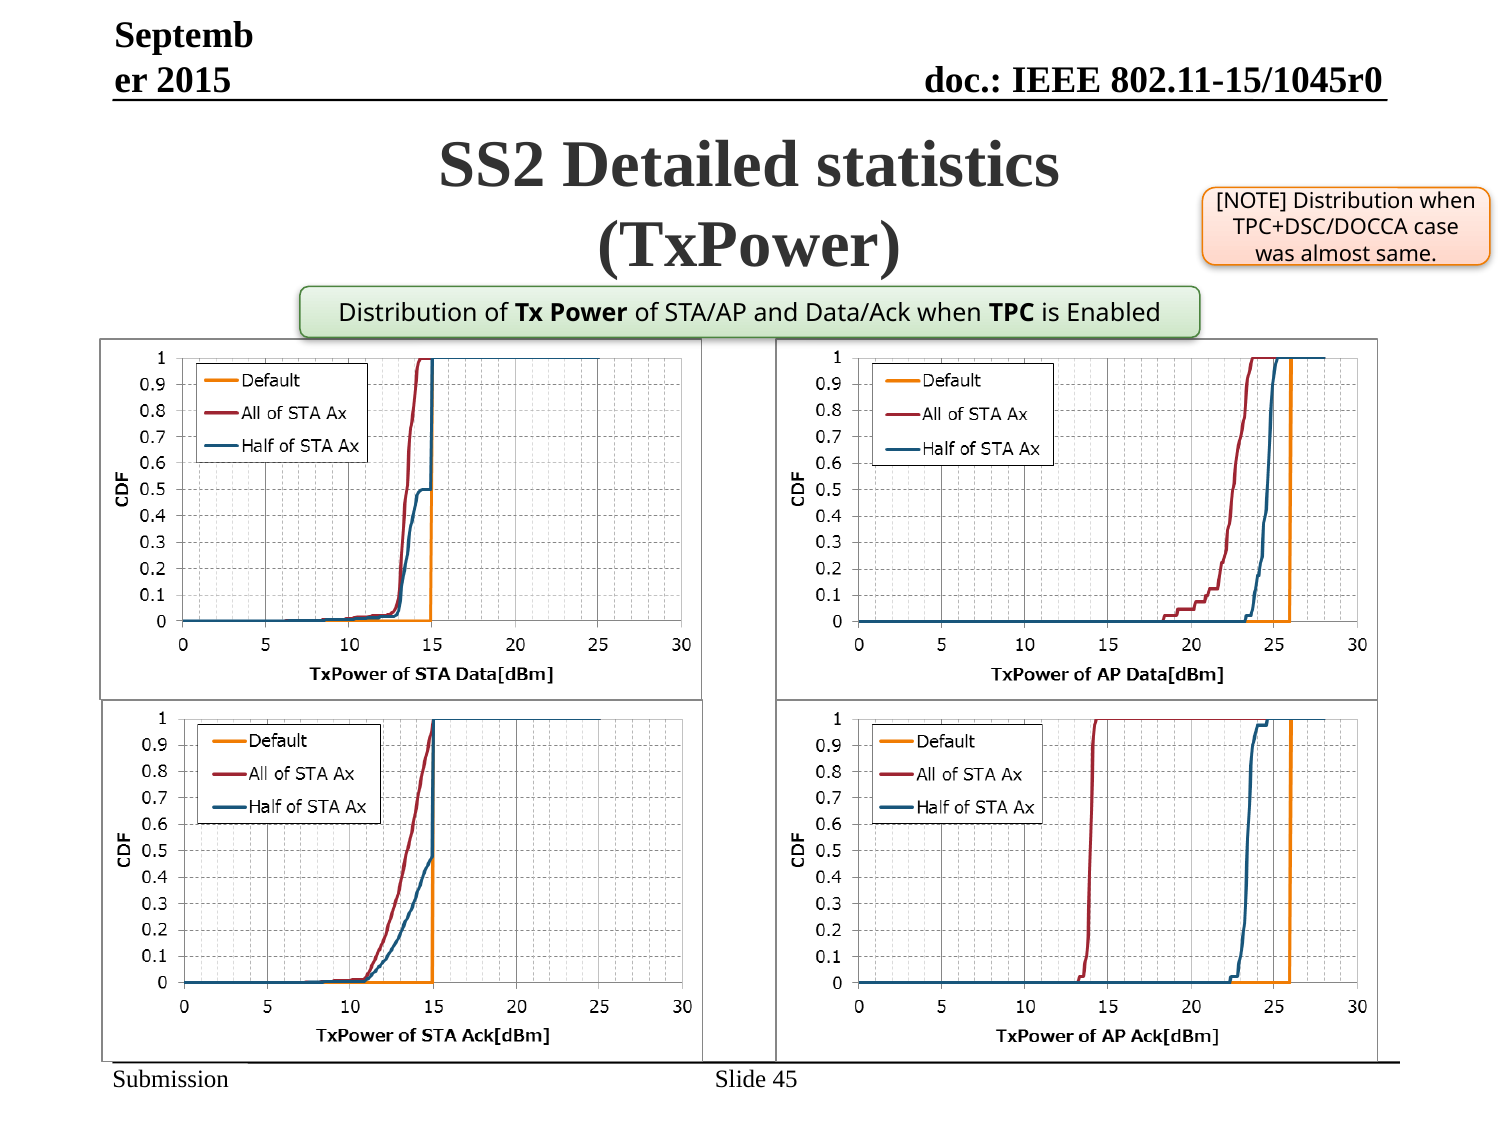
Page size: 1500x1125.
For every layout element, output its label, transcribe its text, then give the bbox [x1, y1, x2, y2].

title SS2 Detailed statistics (TxPower) [112, 112, 1388, 288]
text_box Distribution of Tx Power of STA/AP and Data/Ack when TPC is Enabled [299, 285, 1201, 339]
slide_number Slide 45 [712, 1061, 800, 1093]
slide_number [114, 54, 270, 101]
picture [99, 338, 704, 1062]
picture [775, 338, 1378, 1062]
text_box [NOTE] Distribution when TPC+DSC/DOCCA case was almost same. [1201, 186, 1491, 266]
